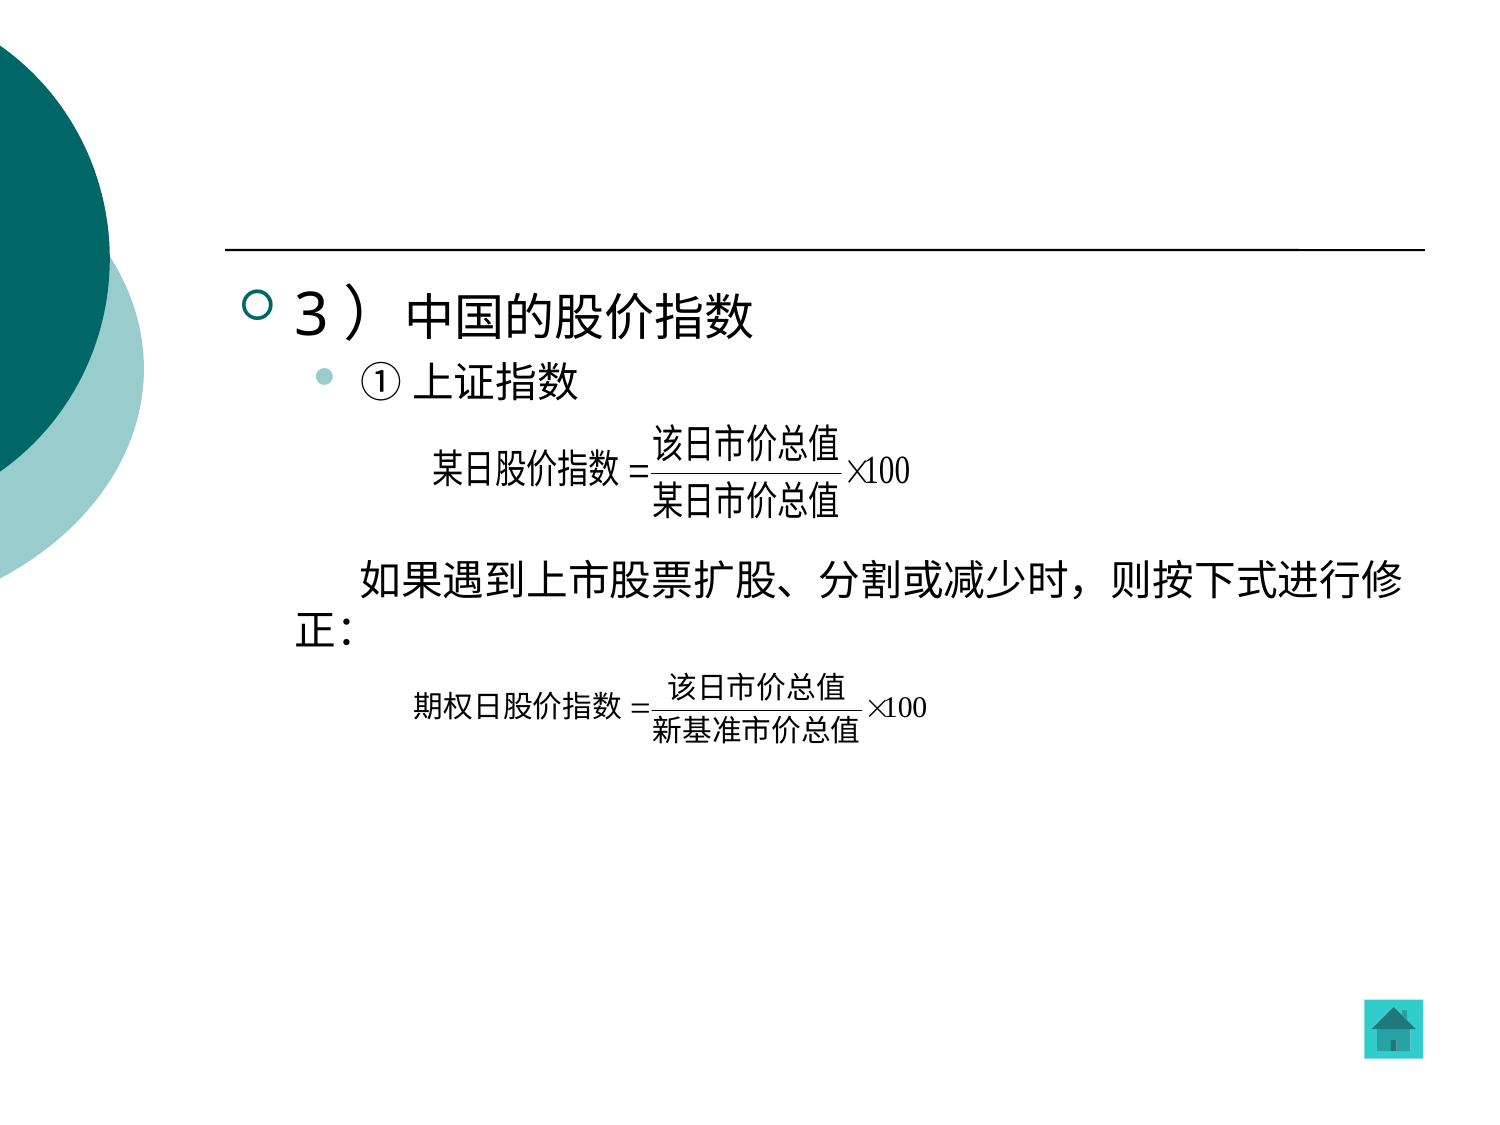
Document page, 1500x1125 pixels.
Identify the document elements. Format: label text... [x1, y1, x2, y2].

text_box [1364, 999, 1424, 1059]
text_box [428, 416, 916, 528]
list 3）中国的股价指数 ①上证指数 如果遇到上市股票扩股、分割或减少时，则按下式进行修正： [223, 266, 1424, 943]
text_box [410, 667, 934, 751]
